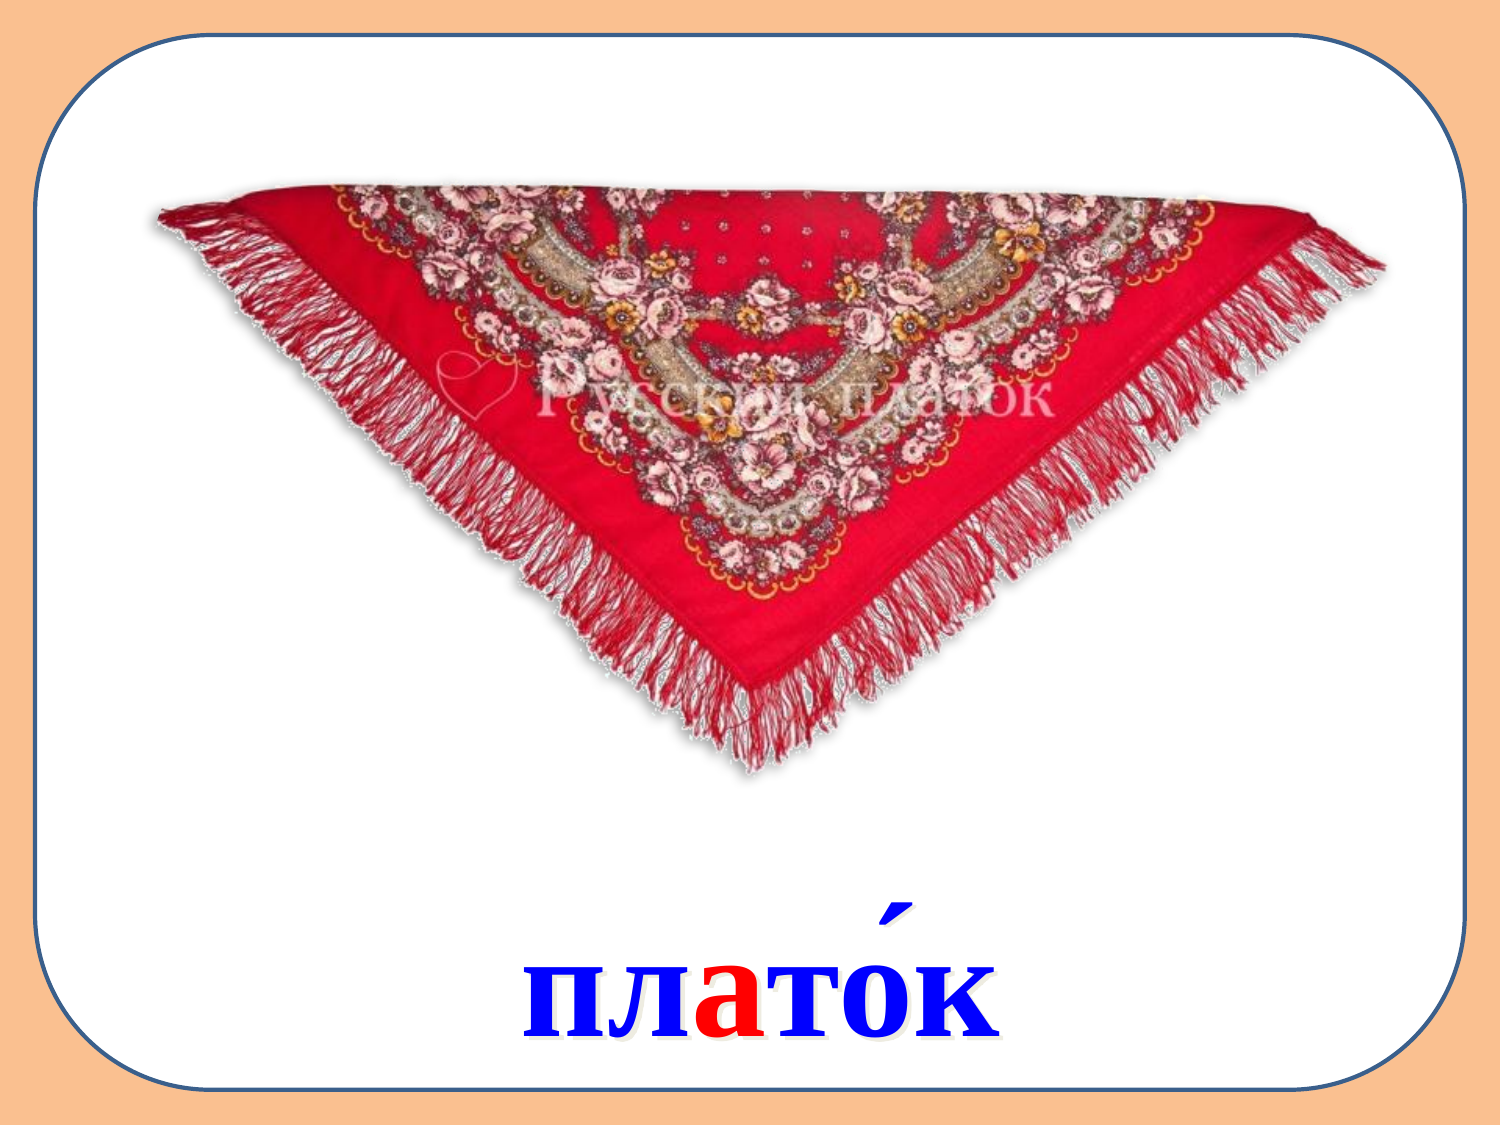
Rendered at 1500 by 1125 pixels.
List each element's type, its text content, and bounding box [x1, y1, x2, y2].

text_box [32, 32, 1467, 1040]
text_box плато́к [85, 878, 1436, 1067]
text_box [127, 1071, 1373, 1092]
picture [152, 140, 1391, 821]
